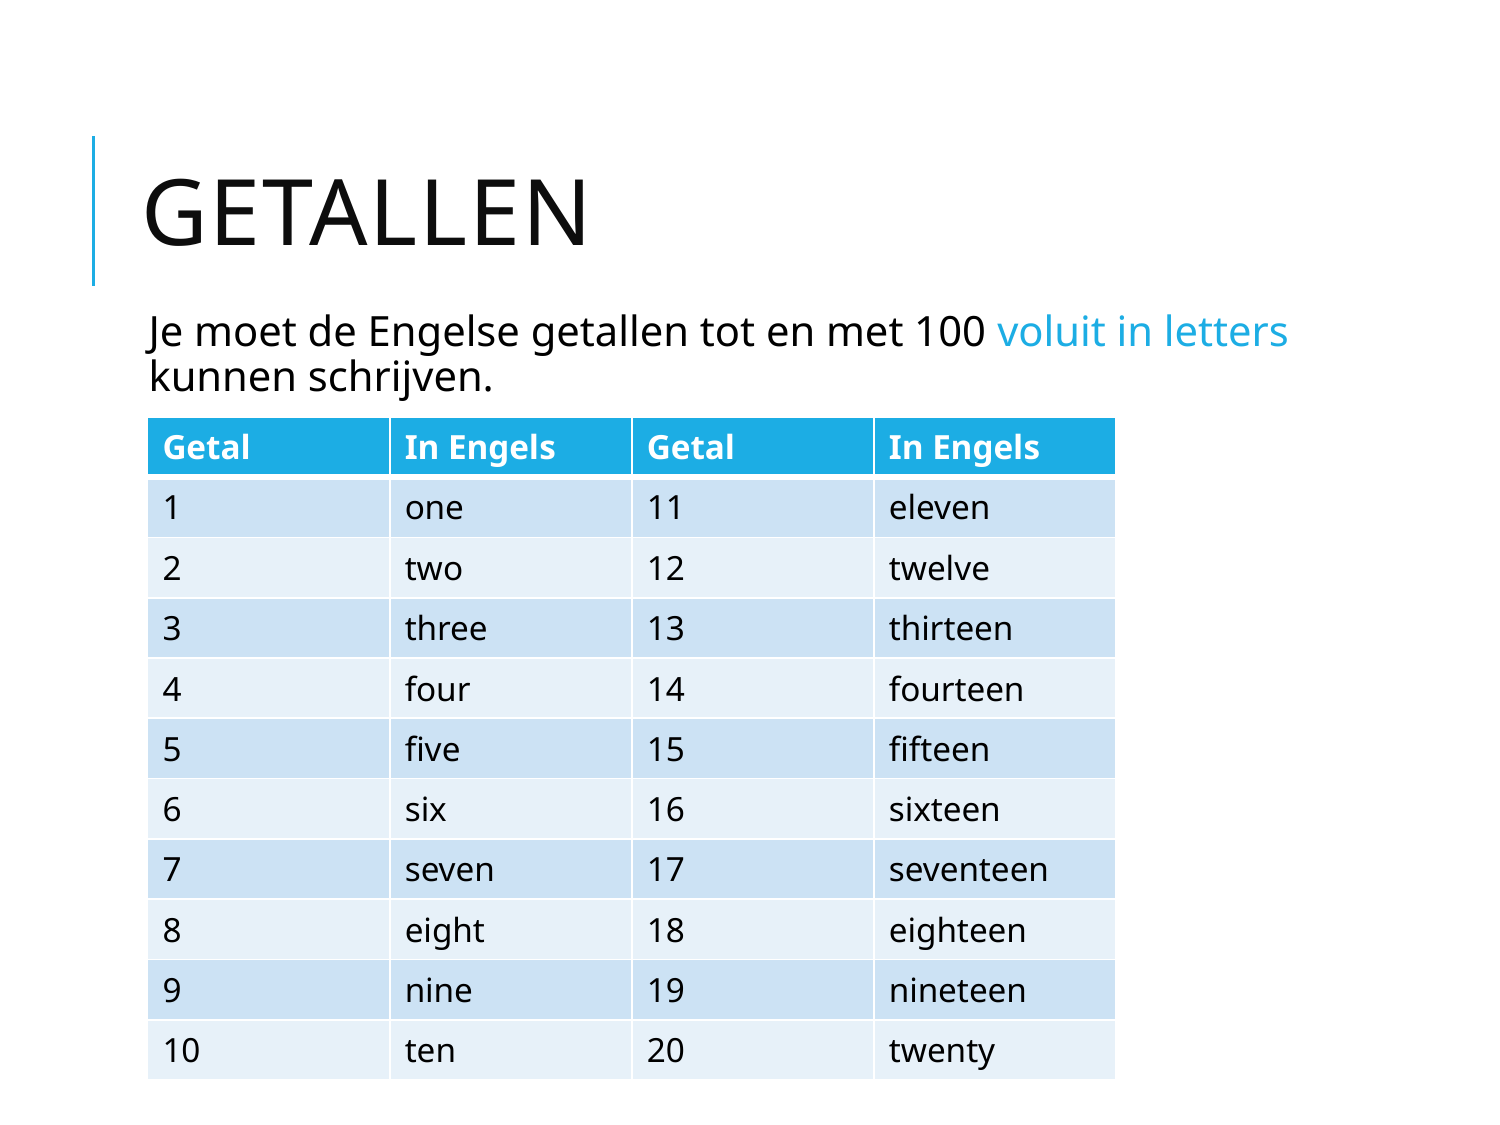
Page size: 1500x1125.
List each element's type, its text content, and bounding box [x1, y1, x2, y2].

table_cell five [391, 719, 631, 778]
table_cell 17 [633, 840, 873, 898]
table_cell nine [391, 960, 631, 1019]
table_cell three [391, 599, 631, 657]
table_cell ten [391, 1021, 631, 1079]
table_cell fourteen [875, 659, 1115, 717]
table_cell 6 [148, 779, 389, 838]
table_cell 13 [633, 599, 873, 657]
table_cell twelve [875, 538, 1115, 597]
table_cell 19 [633, 960, 873, 1019]
table_header In Engels [875, 418, 1115, 474]
table_cell two [391, 538, 631, 597]
table_cell fifteen [875, 719, 1115, 778]
table_cell seven [391, 840, 631, 898]
table_cell eleven [875, 480, 1115, 537]
table_cell 2 [148, 538, 389, 597]
table_cell 8 [148, 900, 389, 959]
table_cell 14 [633, 659, 873, 717]
table_cell 20 [633, 1021, 873, 1079]
table_cell seventeen [875, 840, 1115, 898]
table_header Getal [633, 418, 873, 474]
table_header Getal [148, 418, 389, 474]
title GETALLEN [126, 96, 1322, 302]
table_cell one [391, 480, 631, 537]
table_cell 3 [148, 599, 389, 657]
table_cell 12 [633, 538, 873, 597]
table_cell 4 [148, 659, 389, 717]
table_cell twenty [875, 1021, 1115, 1079]
table_cell 15 [633, 719, 873, 778]
list Je moet de Engelse getallen tot en met 100 voluit in letters kunnen schrijven. [126, 302, 1322, 417]
table_cell thirteen [875, 599, 1115, 657]
table_cell six [391, 779, 631, 838]
table_cell 1 [148, 480, 389, 537]
table_cell nineteen [875, 960, 1115, 1019]
table_cell 18 [633, 900, 873, 959]
table_cell four [391, 659, 631, 717]
table_cell 11 [633, 480, 873, 537]
table_cell sixteen [875, 779, 1115, 838]
table_cell eight [391, 900, 631, 959]
table_cell 7 [148, 840, 389, 898]
table_cell 5 [148, 719, 389, 778]
table_cell 10 [148, 1021, 389, 1079]
table_header In Engels [391, 418, 631, 474]
table_cell 9 [148, 960, 389, 1019]
table_cell 16 [633, 779, 873, 838]
table_cell eighteen [875, 900, 1115, 959]
